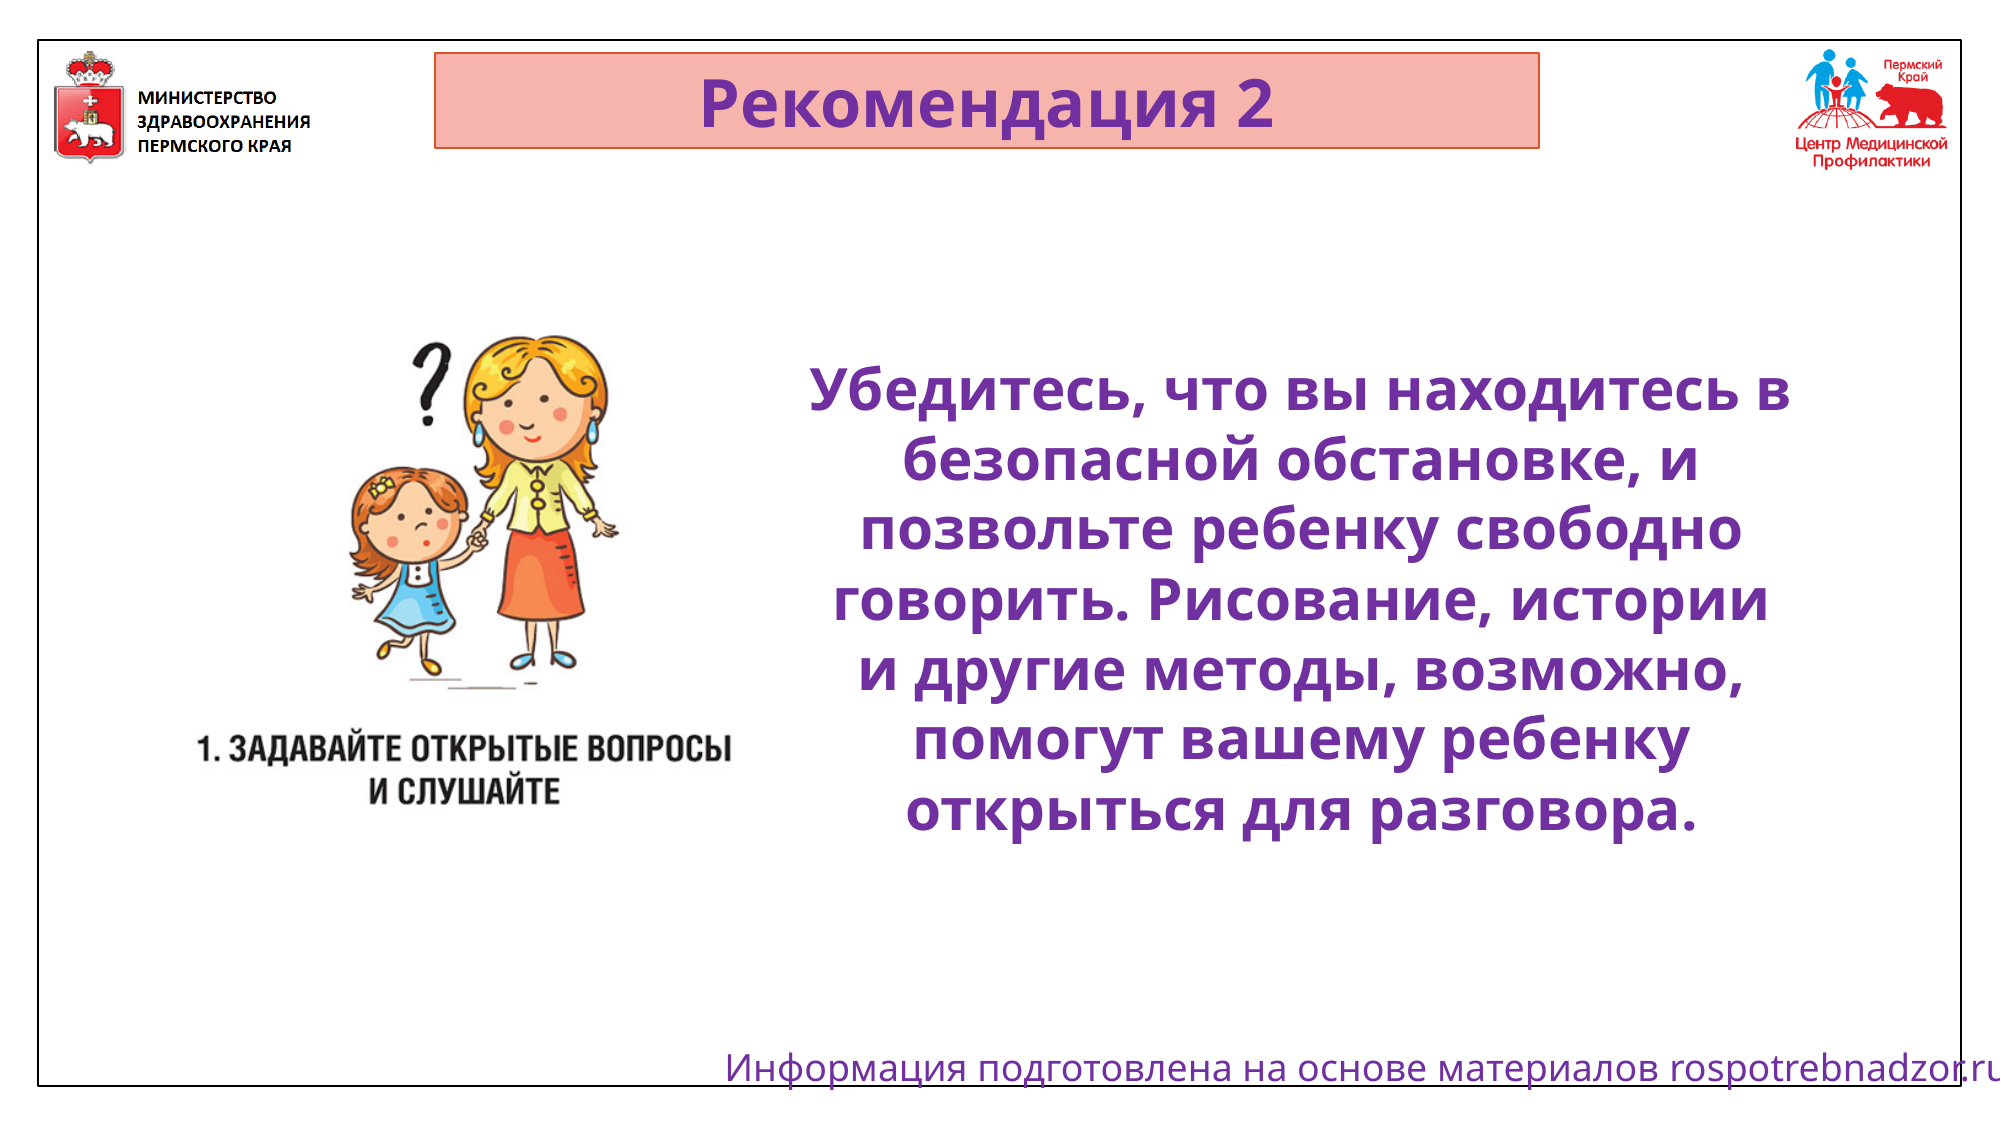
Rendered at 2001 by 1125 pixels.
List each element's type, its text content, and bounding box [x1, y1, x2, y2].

text_box Рекомендация 2 [434, 52, 1540, 149]
text_box Убедитесь, что вы находитесь в безопасной обстановке, и позвольте ребенку свободно говорить. Рисование, истории и другие методы, возможно, помогут вашему ребенку открыться для разговора. [789, 344, 1814, 849]
picture [167, 316, 755, 827]
text_box Информация подготовлена на основе материалов rospotrebnadzor.ru [709, 1036, 2000, 1097]
picture [40, 45, 334, 184]
picture [1796, 49, 1947, 171]
